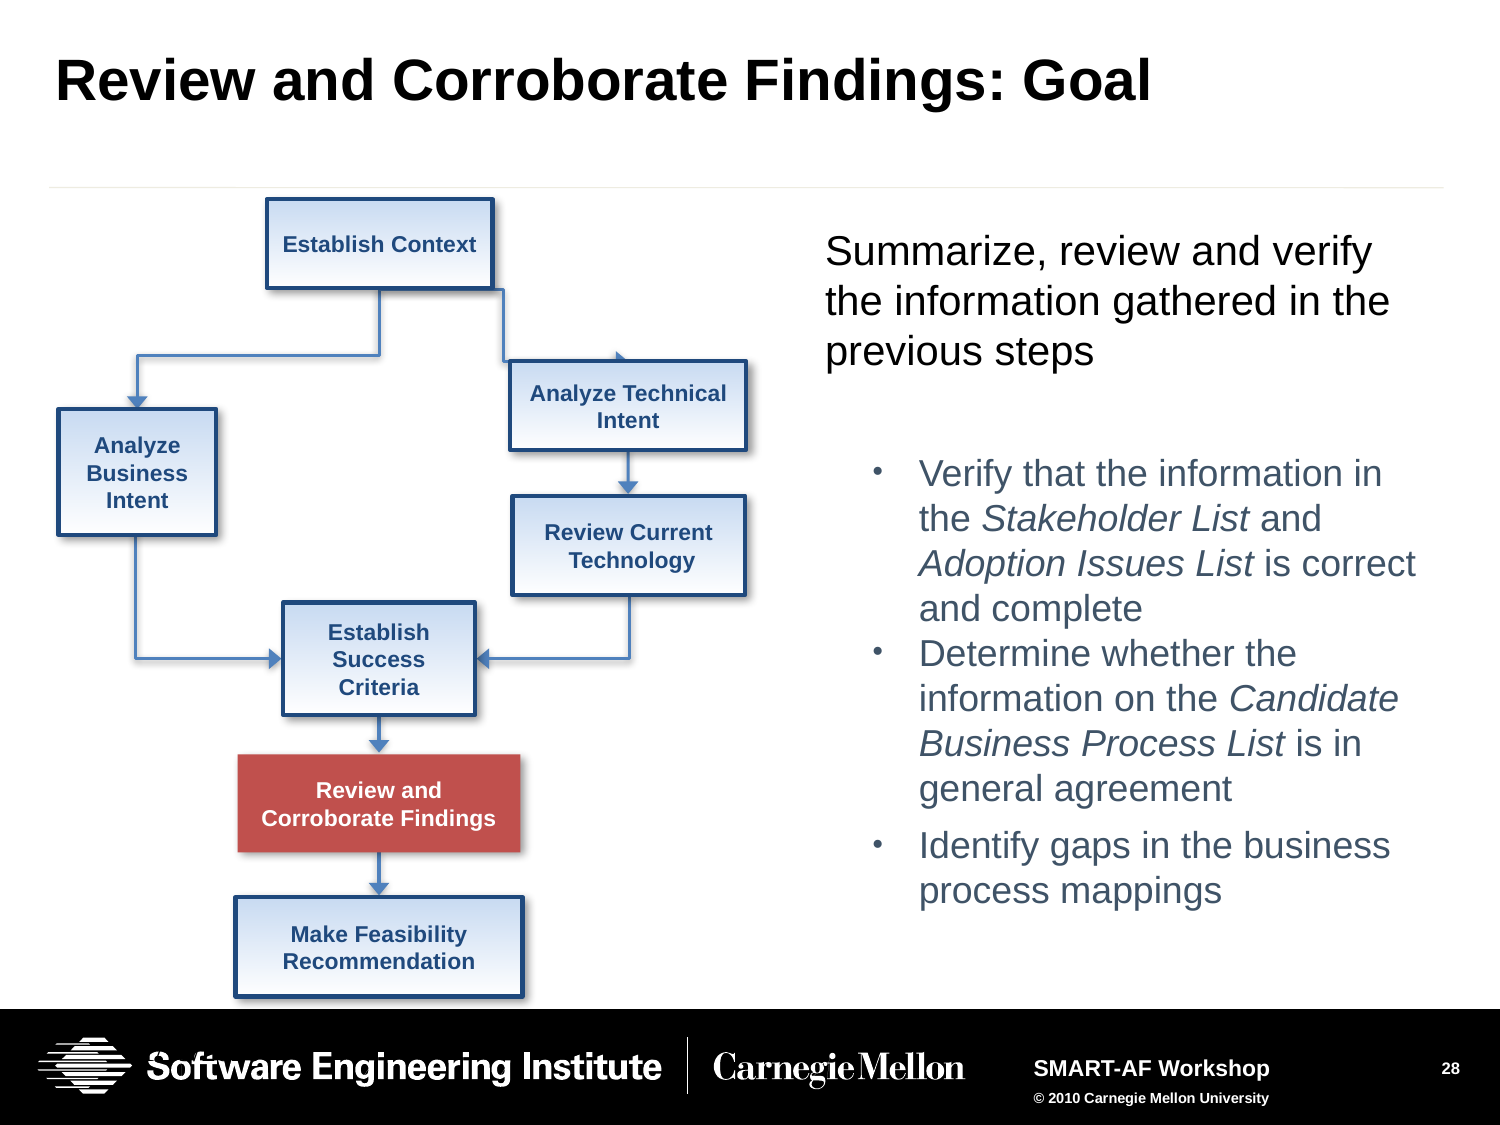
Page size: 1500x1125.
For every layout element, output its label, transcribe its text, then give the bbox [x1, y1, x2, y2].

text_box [58, 361, 747, 997]
text_box Establish Context [265, 197, 495, 290]
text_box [197, 226, 320, 359]
title Review and Corroborate Findings: Goal [55, 49, 1451, 114]
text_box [467, 200, 540, 359]
list Summarize, review and verify the information gathered in the previous steps Verify that the information in the Stakeholder List and Adoption Issues List is correct and complete Determine whether the information on the Candidate Business Process List is in general agreement Identify gaps in the business process mappings [824, 223, 1440, 990]
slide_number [112, 1024, 426, 1101]
